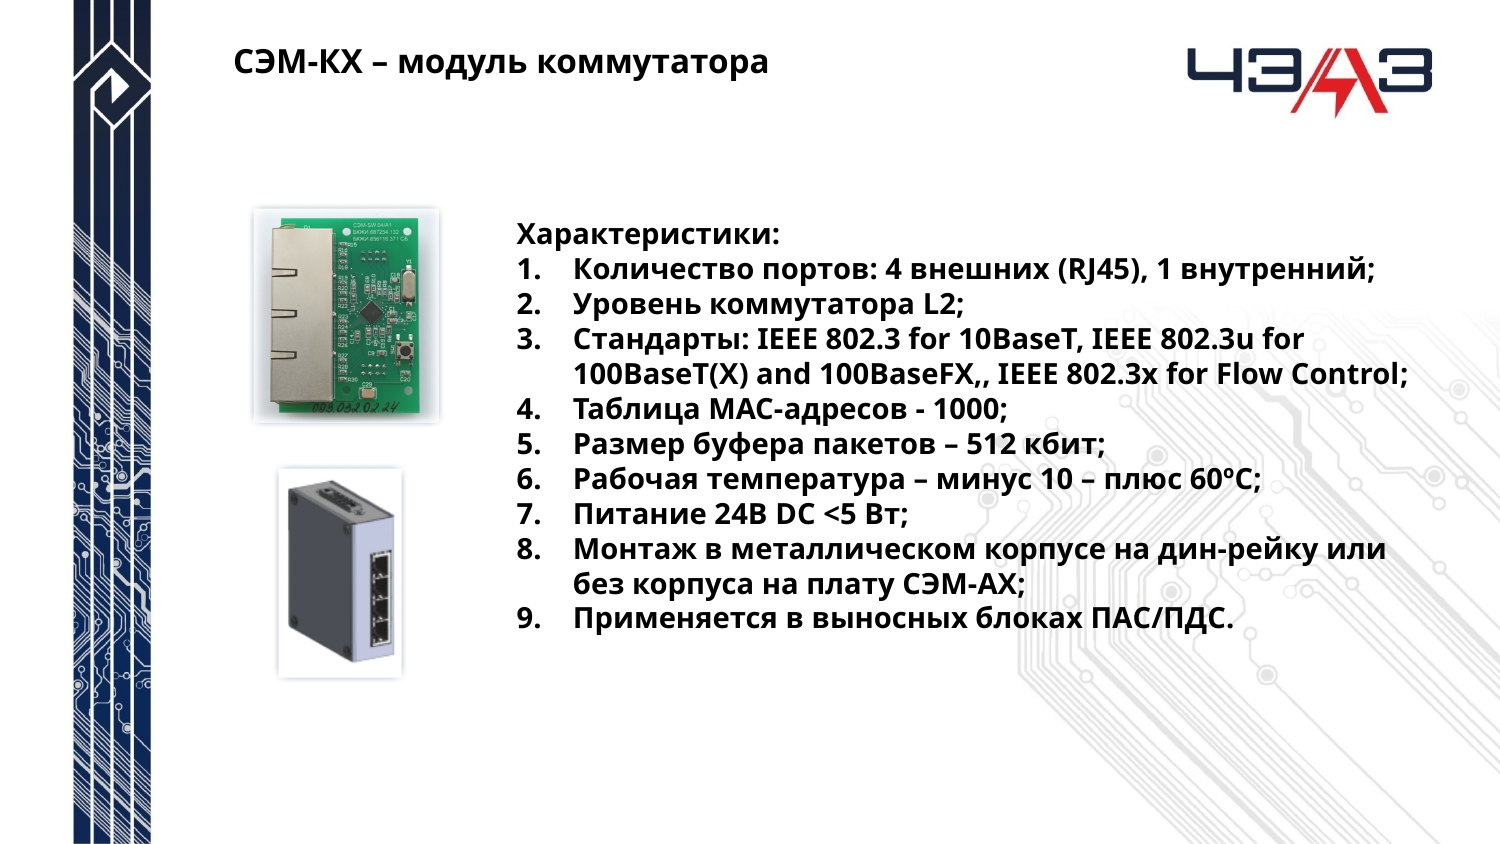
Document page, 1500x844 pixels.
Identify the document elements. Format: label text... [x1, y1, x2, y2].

text_box Характеристики: Количество портов: 4 внешних (RJ45), 1 внутренний; Уровень коммутатора L2; Стандарты: IEEE 802.3 for 10BaseT, IEEE 802.3u for 100BaseT(X) and 100BaseFX,, IEEE 802.3x for Flow Control; Таблица MAC-адресов - 1000; Размер буфера пакетов – 512 кбит; Рабочая температура – минус 10 – плюс 60ºС; Питание 24В DC <5 Вт; Монтаж в металлическом корпусе на дин-рейку или без корпуса на плату СЭМ-АХ; Применяется в выносных блоках ПАС/ПДС. [501, 207, 1447, 643]
text_box СЭМ-КX – модуль коммутатора [218, 32, 1105, 88]
picture [0, 0, 1500, 844]
